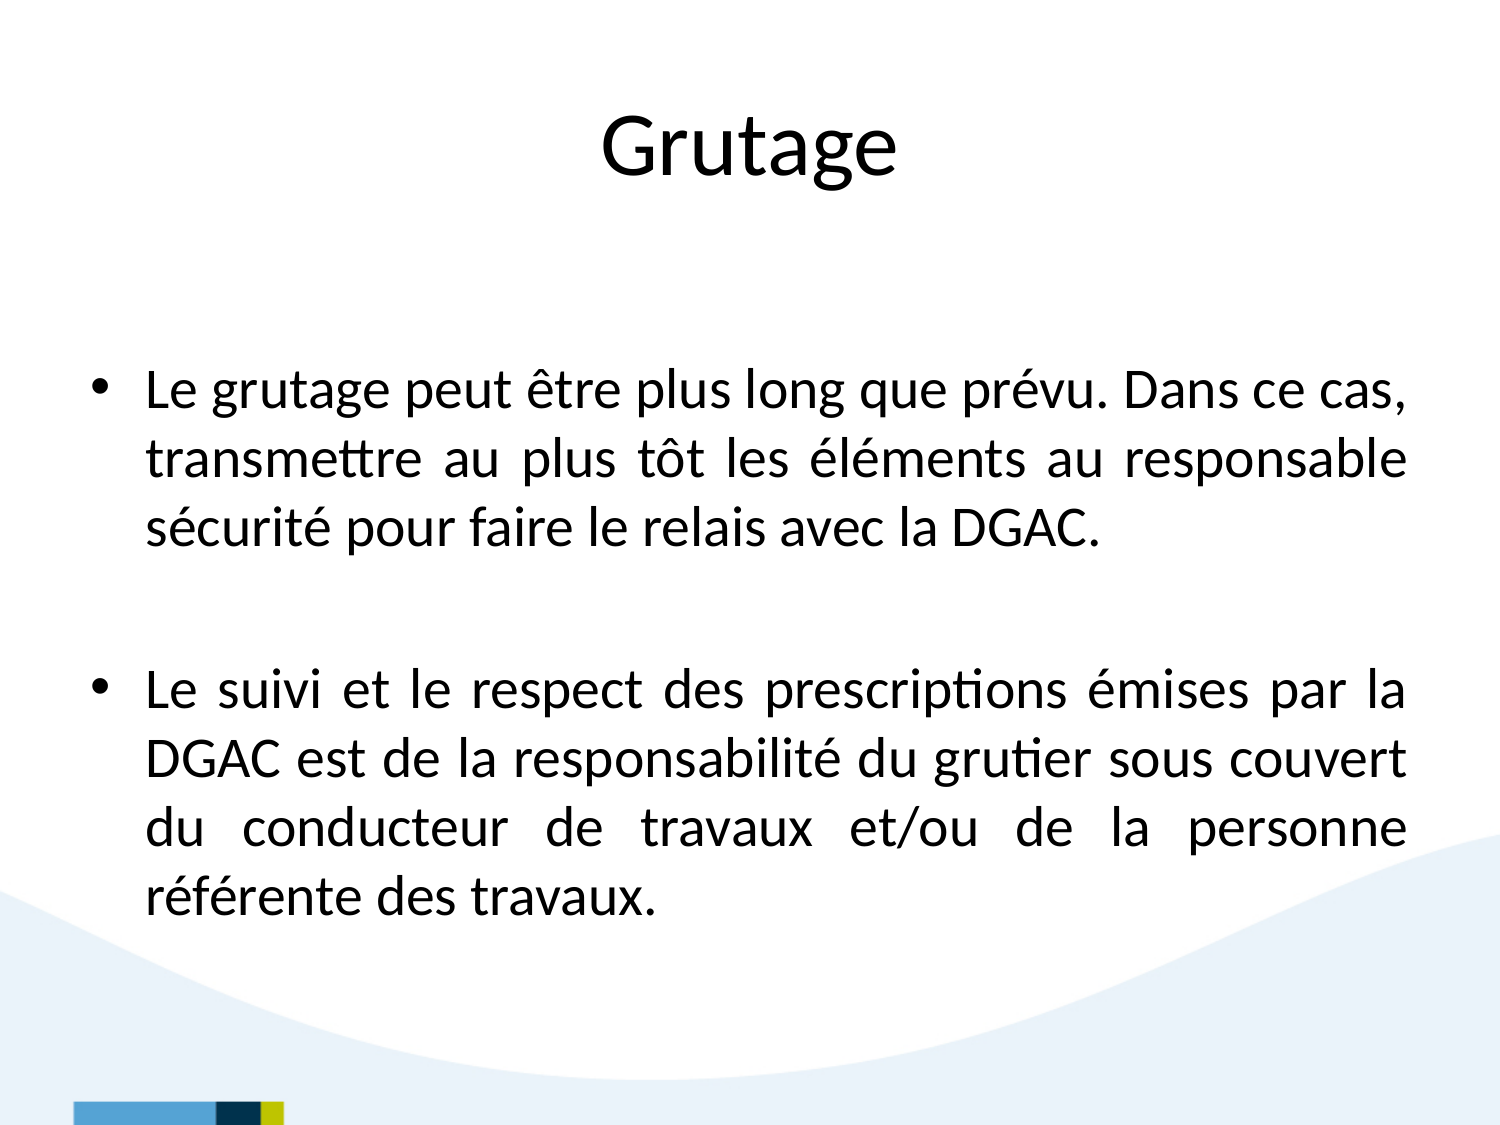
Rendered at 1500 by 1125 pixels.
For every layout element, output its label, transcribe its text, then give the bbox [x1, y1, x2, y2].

list Le grutage peut être plus long que prévu. Dans ce cas, transmettre au plus tôt les éléments au responsable sécurité pour faire le relais avec la DGAC. Le suivi et le respect des prescriptions émises par la DGAC est de la responsabilité du grutier sous couvert du conducteur de travaux et/ou de la personne référente des travaux. [75, 262, 1425, 1005]
picture [0, 0, 1500, 1125]
title Grutage [75, 45, 1425, 233]
